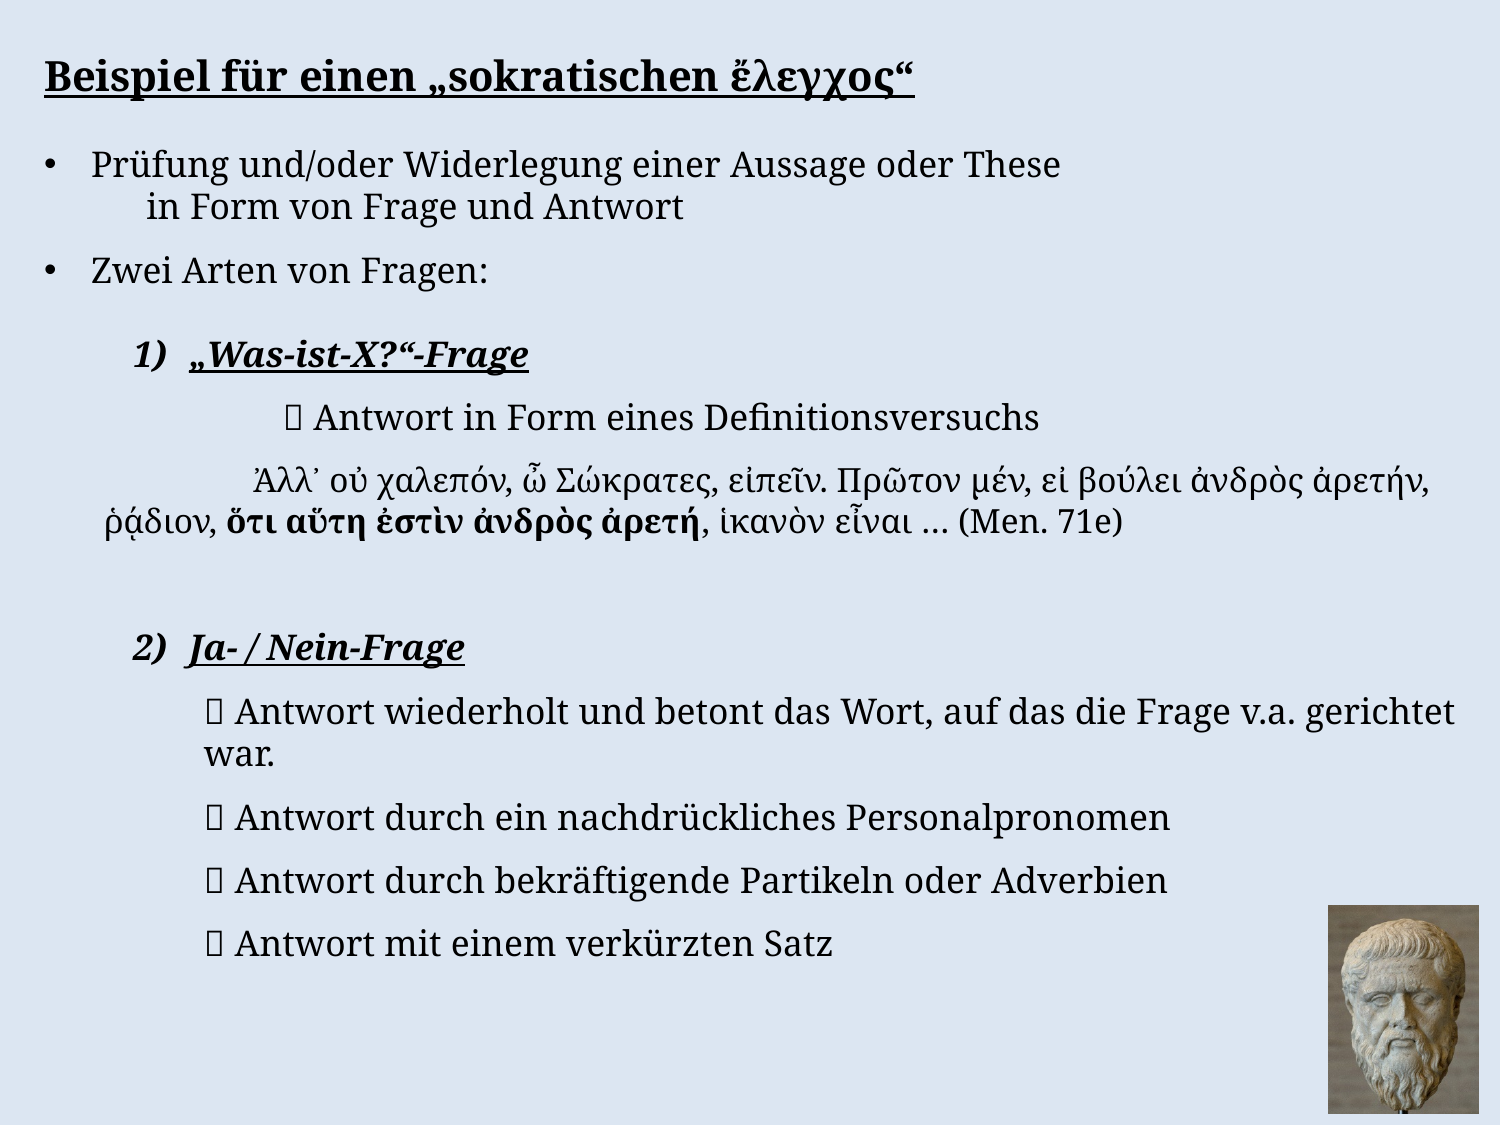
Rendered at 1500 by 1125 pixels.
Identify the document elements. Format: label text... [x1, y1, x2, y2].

text_box Beispiel für einen „sokratischen ἔλεγχος“ Prüfung und/oder Widerlegung einer Aussage oder These in Form von Frage und Antwort Zwei Arten von Fragen: „Was-ist-X?“-Frage  Antwort in Form eines Definitionsversuchs Ἀλλ᾽ οὐ χαλεπόν, ὦ Σώκρατες, εἰπεῖν. Πρῶτον μέν, εἰ βούλει ἀνδρὸς ἀρετήν, ῥᾴδιον, ὅτι αὕτη ἐστὶν ἀνδρὸς ἀρετή, ἱκανὸν εἶναι … (Men. 71e) Ja- / Nein-Frage  Antwort wiederholt und betont das Wort, auf das die Frage v.a. gerichtet war.  Antwort durch ein nachdrückliches Personalpronomen  Antwort durch bekräftigende Partikeln oder Adverbien  Antwort mit einem verkürzten Satz [29, 42, 1500, 1125]
picture [1328, 904, 1479, 1114]
